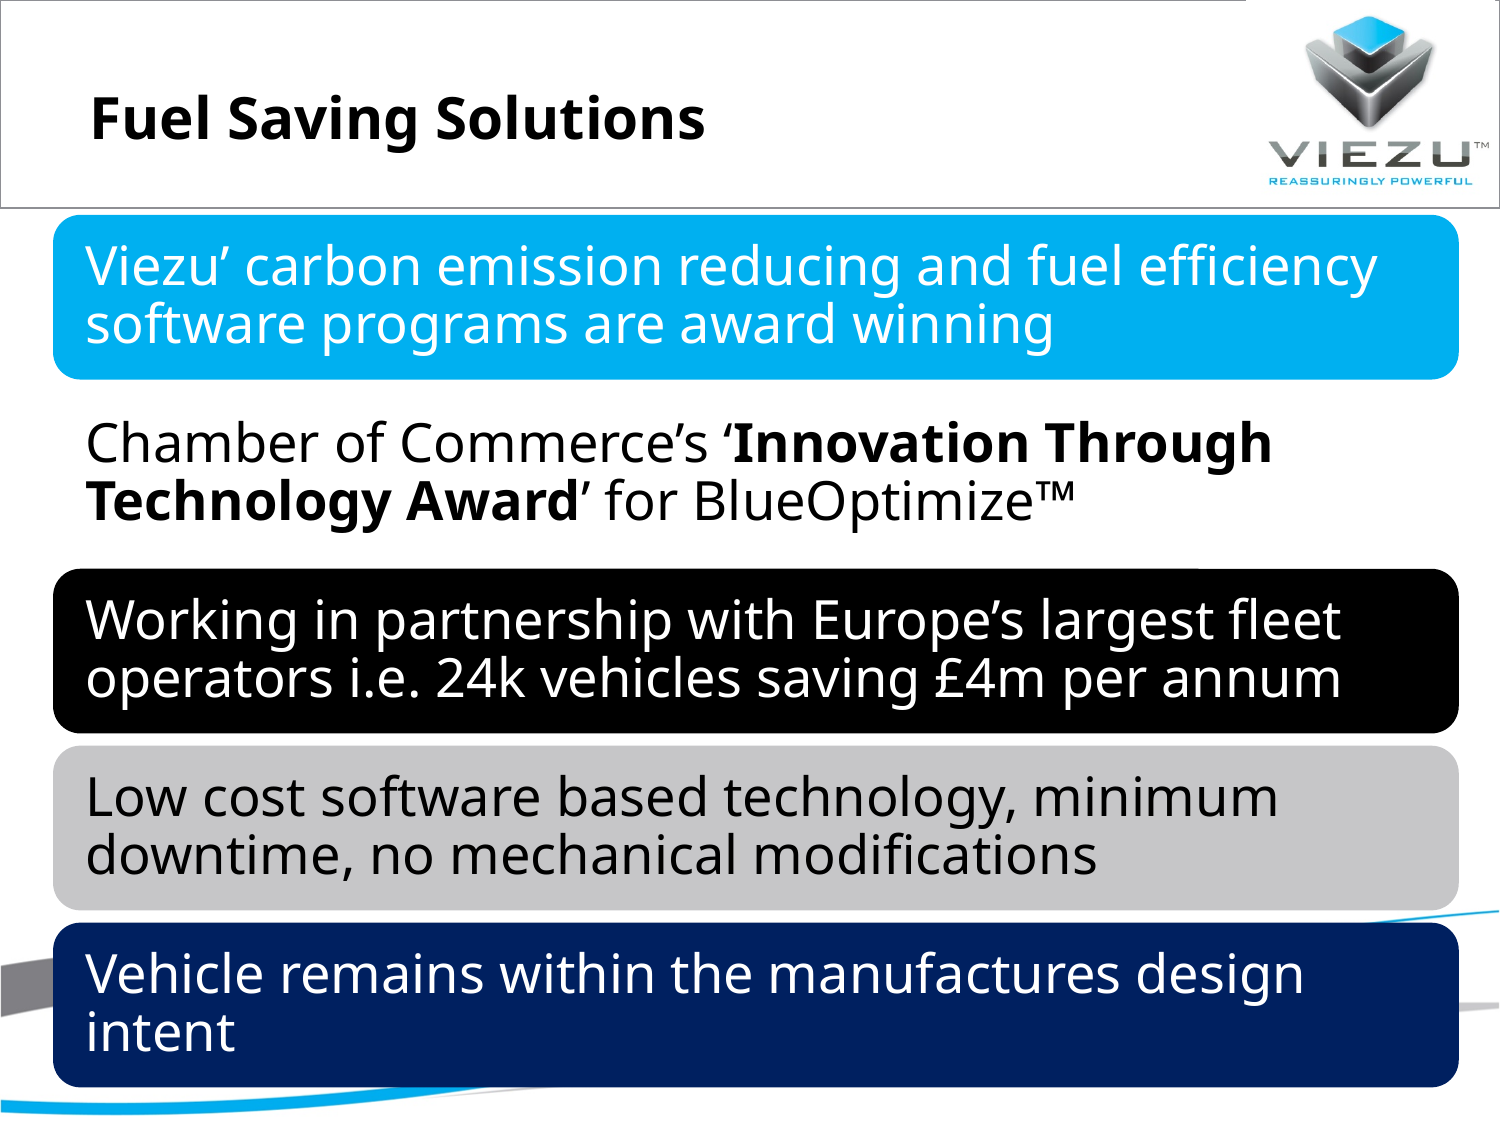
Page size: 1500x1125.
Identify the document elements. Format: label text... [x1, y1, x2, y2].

picture [1246, 0, 1496, 204]
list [52, 207, 1459, 1095]
title Fuel Saving Solutions [75, 19, 1247, 206]
picture [0, 889, 1500, 1125]
